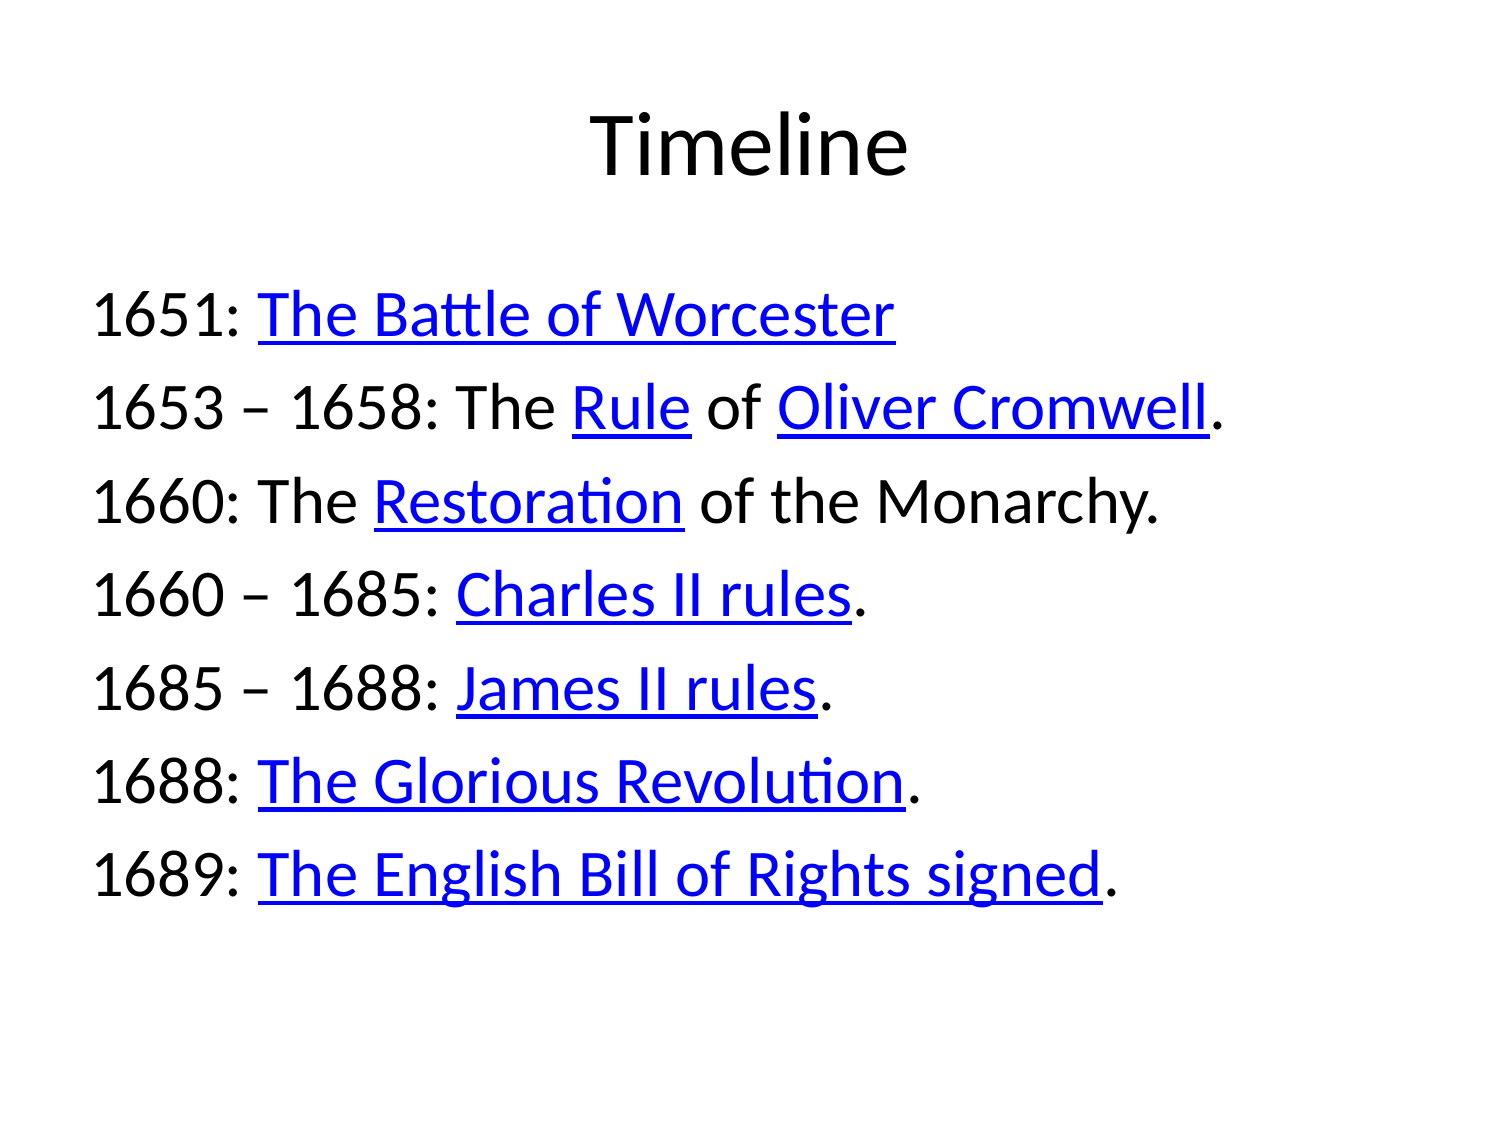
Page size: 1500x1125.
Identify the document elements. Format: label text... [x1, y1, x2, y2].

list 1651: The Battle of Worcester 1653 – 1658: The Rule of Oliver Cromwell. 1660: The Restoration of the Monarchy. 1660 – 1685: Charles II rules. 1685 – 1688: James II rules. 1688: The Glorious Revolution. 1689: The English Bill of Rights signed. [74, 262, 1426, 1006]
title Timeline [74, 44, 1426, 233]
